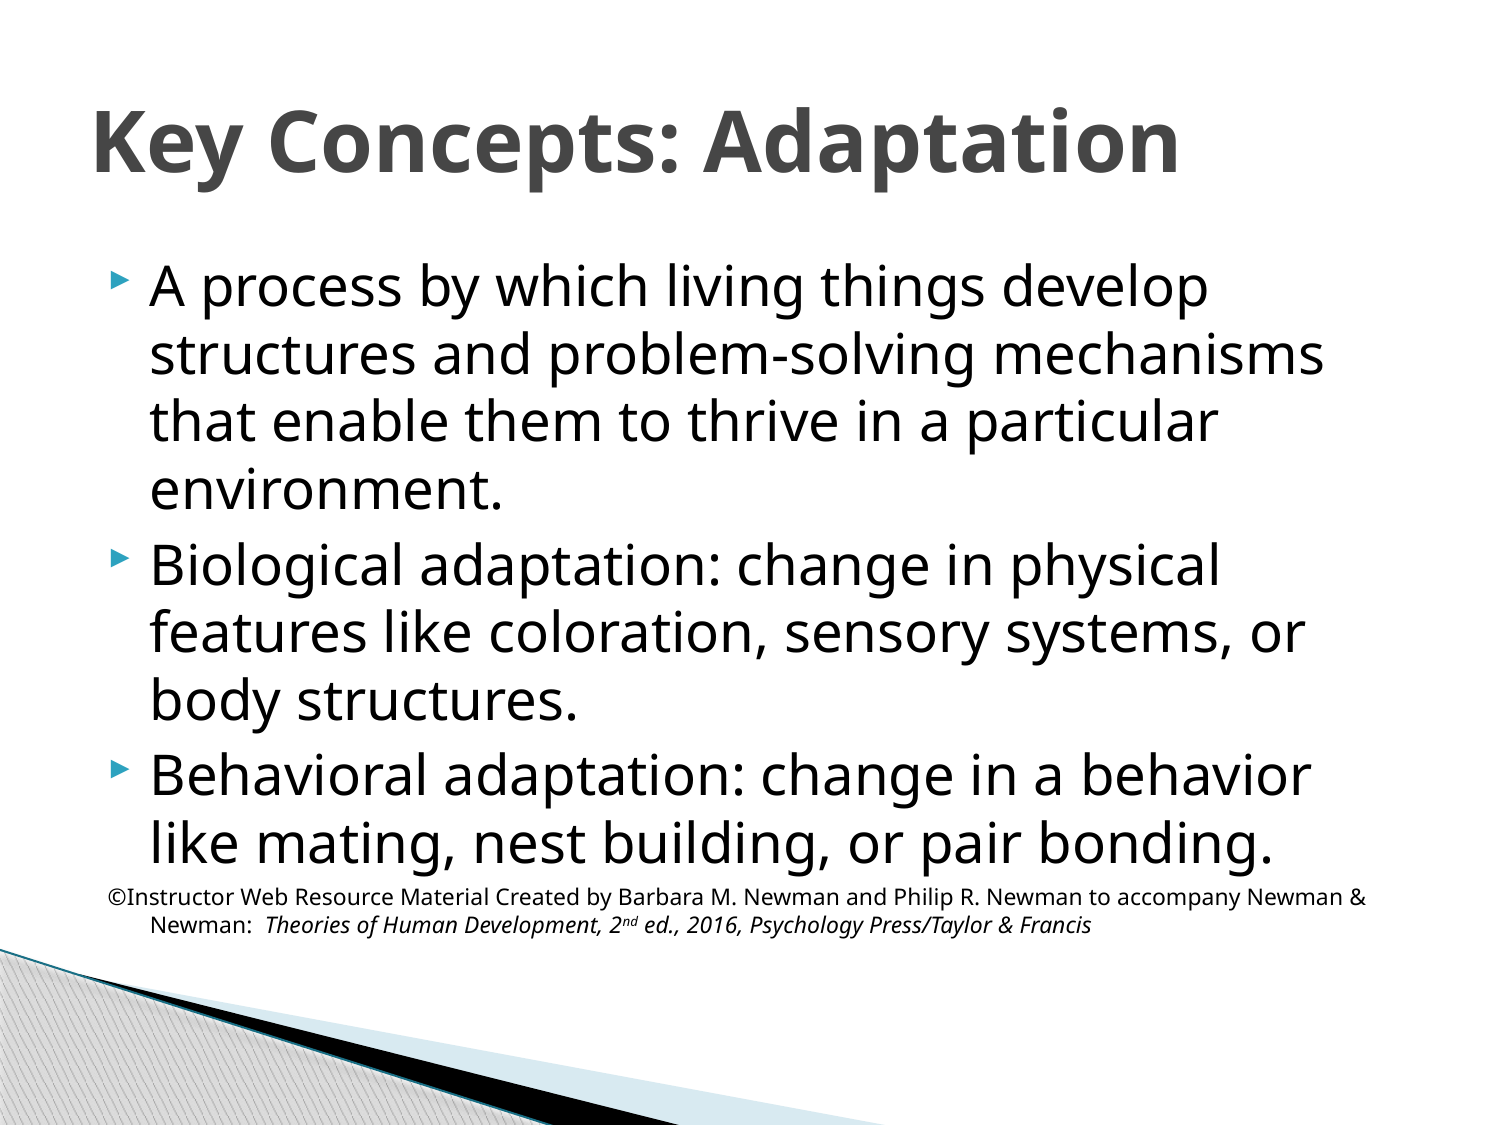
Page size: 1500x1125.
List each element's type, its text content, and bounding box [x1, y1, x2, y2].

list A process by which living things develop structures and problem-solving mechanisms that enable them to thrive in a particular environment. Biological adaptation: change in physical features like coloration, sensory systems, or body structures. Behavioral adaptation: change in a behavior like mating, nest building, or pair bonding. ©Instructor Web Resource Material Created by Barbara M. Newman and Philip R. Newman to accompany Newman & Newman: Theories of Human Development, 2nd ed., 2016, Psychology Press/Taylor & Francis [75, 243, 1425, 986]
title Key Concepts: Adaptation [75, 45, 1425, 233]
